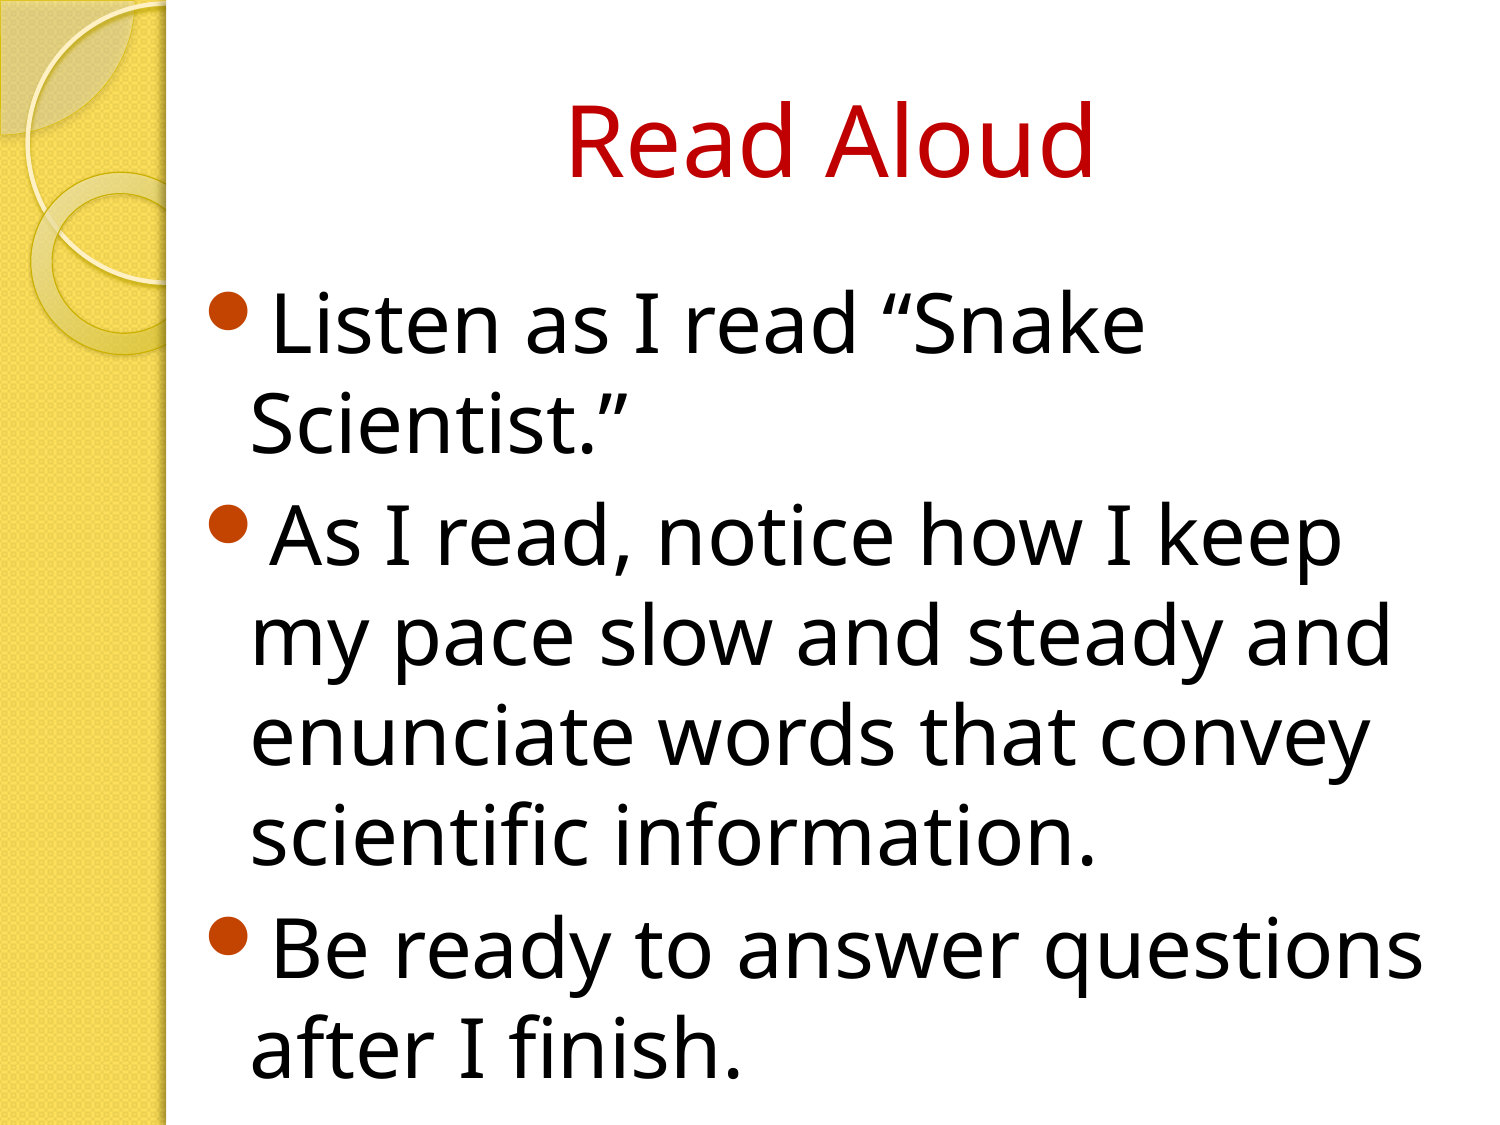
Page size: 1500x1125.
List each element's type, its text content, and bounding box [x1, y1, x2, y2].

list Listen as I read “Snake Scientist.” As I read, notice how I keep my pace slow and steady and enunciate words that convey scientific information. Be ready to answer questions after I finish. [174, 262, 1463, 988]
title Read Aloud [212, 37, 1450, 238]
